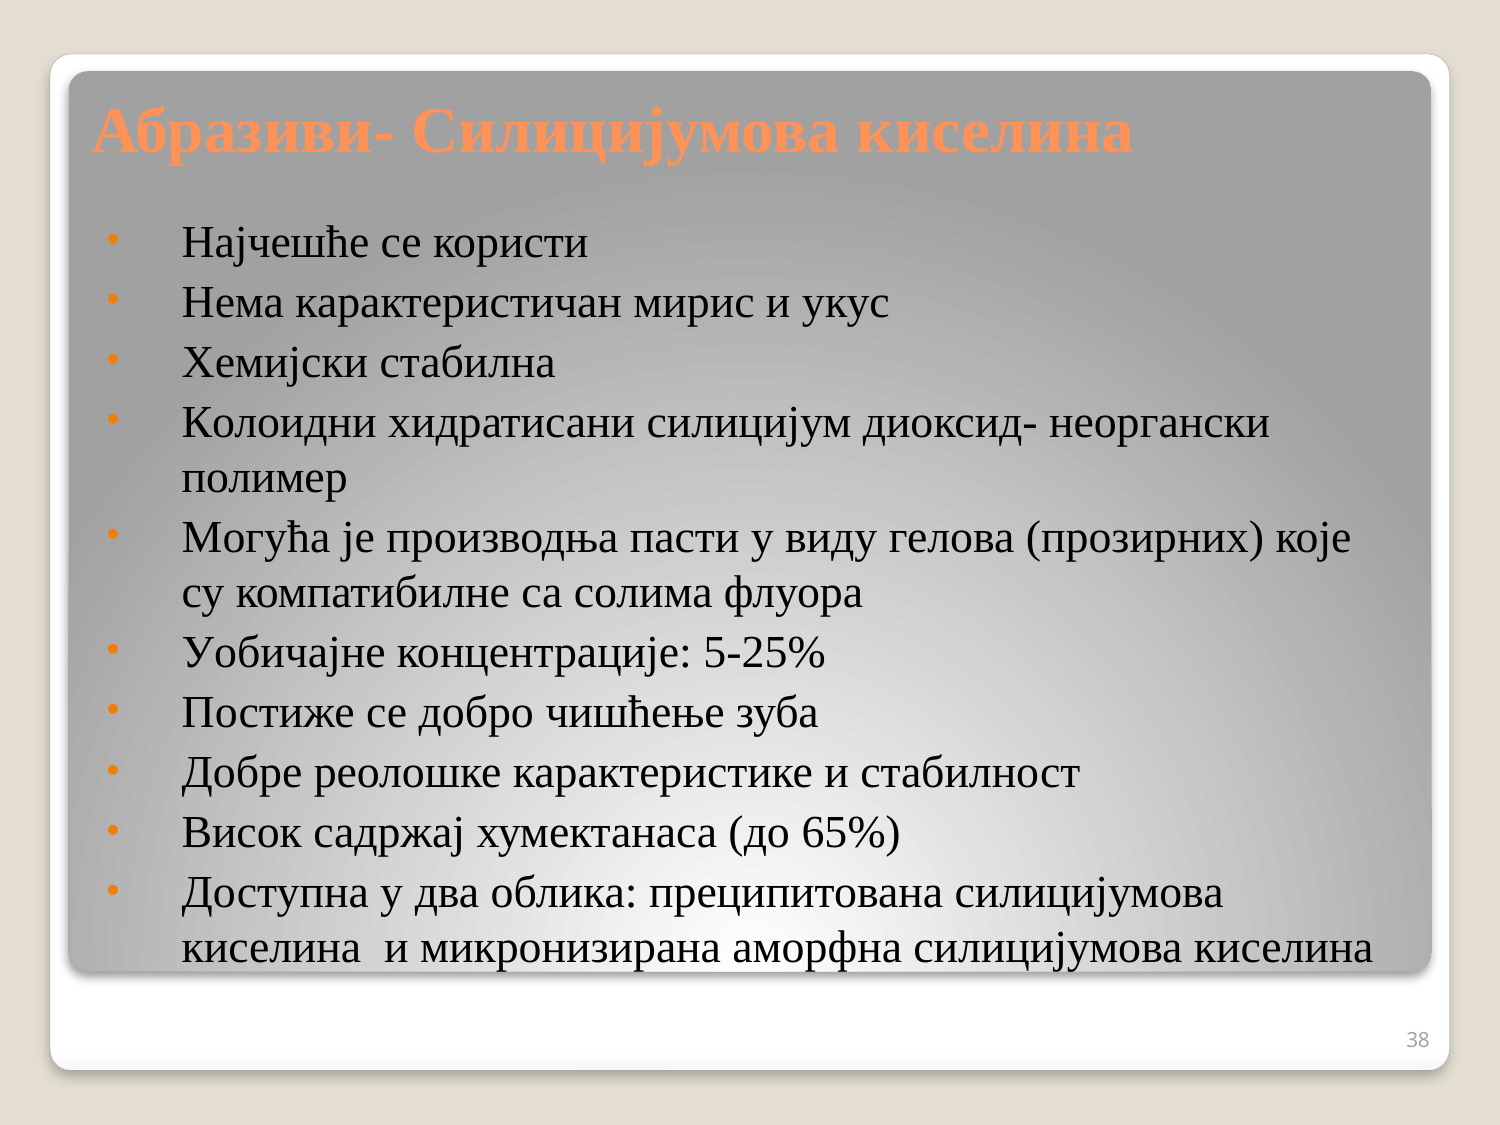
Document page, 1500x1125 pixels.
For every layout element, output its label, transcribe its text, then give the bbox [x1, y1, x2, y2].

title Абразиви- Силицијумова киселина [76, 78, 1420, 196]
list Најчешће се користи Нема карактеристичан мирис и укус Хемијски стабилна Колоидни хидратисани силицијум диоксид- неоргански полимер Могућа је производња пасти у виду гелова (прозирних) које су компатибилне са солима флуора Уобичајне концентрације: 5-25% Постиже се добро чишћење зуба Добре реолошке карактеристике и стабилност Висок садржај хумектанаса (до 65%) Доступна у два облика: преципитована силицијумова киселина и микронизирана аморфна силицијумова киселина [76, 196, 1420, 1047]
slide_number 38 [1369, 1002, 1445, 1063]
